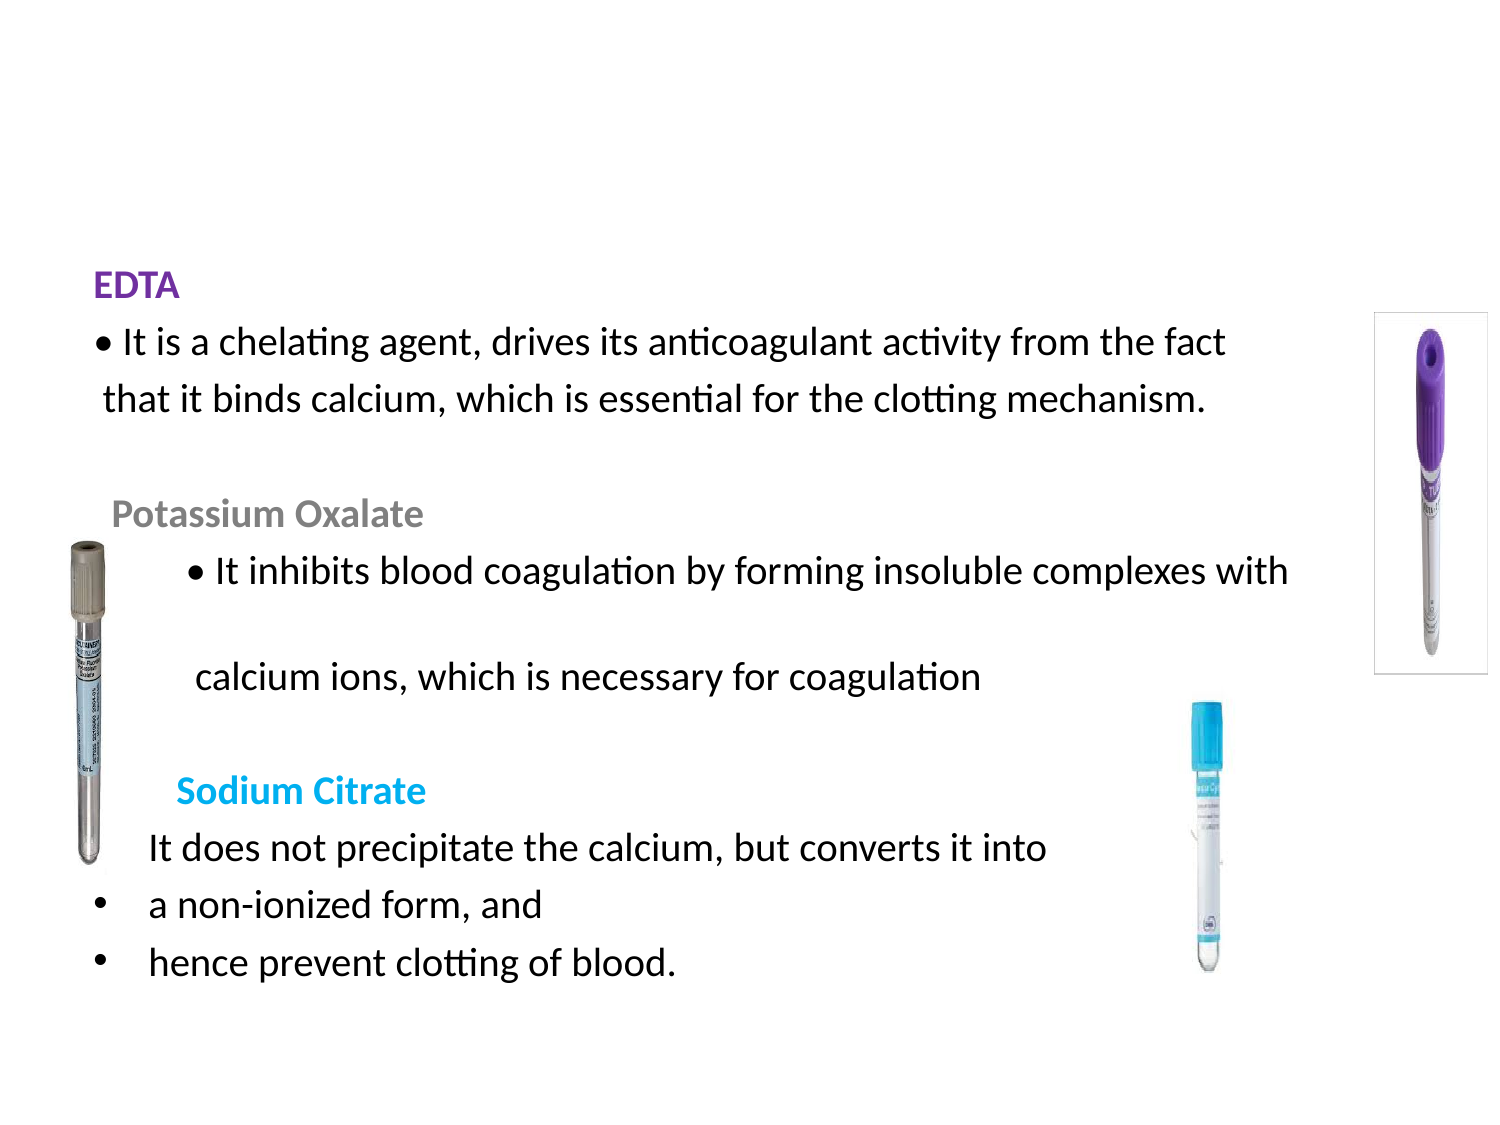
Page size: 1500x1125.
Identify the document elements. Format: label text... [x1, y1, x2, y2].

picture [1149, 674, 1263, 1001]
picture [37, 537, 138, 876]
picture [1374, 312, 1488, 676]
list EDTA • It is a chelating agent, drives its anticoagulant activity from the fact that it binds calcium, which is essential for the clotting mechanism. Potassium Oxalate • It inhibits blood coagulation by forming insoluble complexes with calcium ions, which is necessary for coagulation Sodium Citrate It does not precipitate the calcium, but converts it into a non-ionized form, and hence prevent clotting of blood. [78, 249, 1429, 993]
